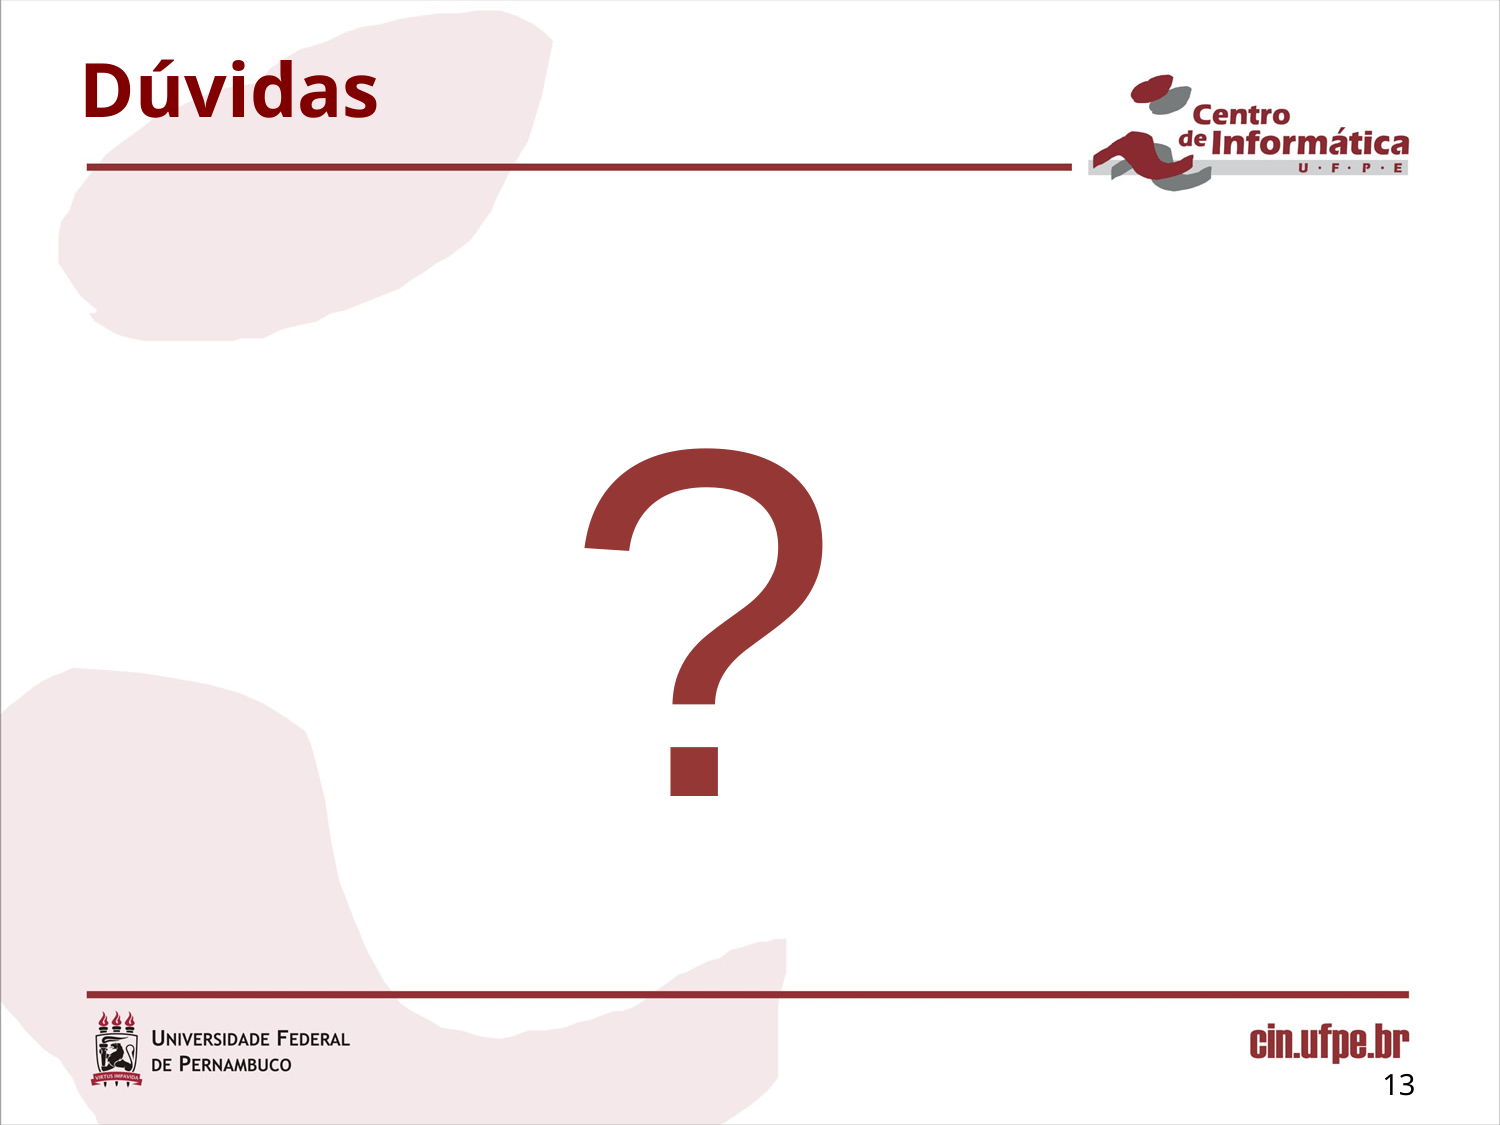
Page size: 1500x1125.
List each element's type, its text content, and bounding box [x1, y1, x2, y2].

picture [0, 0, 1500, 1125]
slide_number 13 [1080, 1058, 1431, 1107]
title Dúvidas [64, 7, 1129, 169]
list ? [418, 290, 989, 828]
